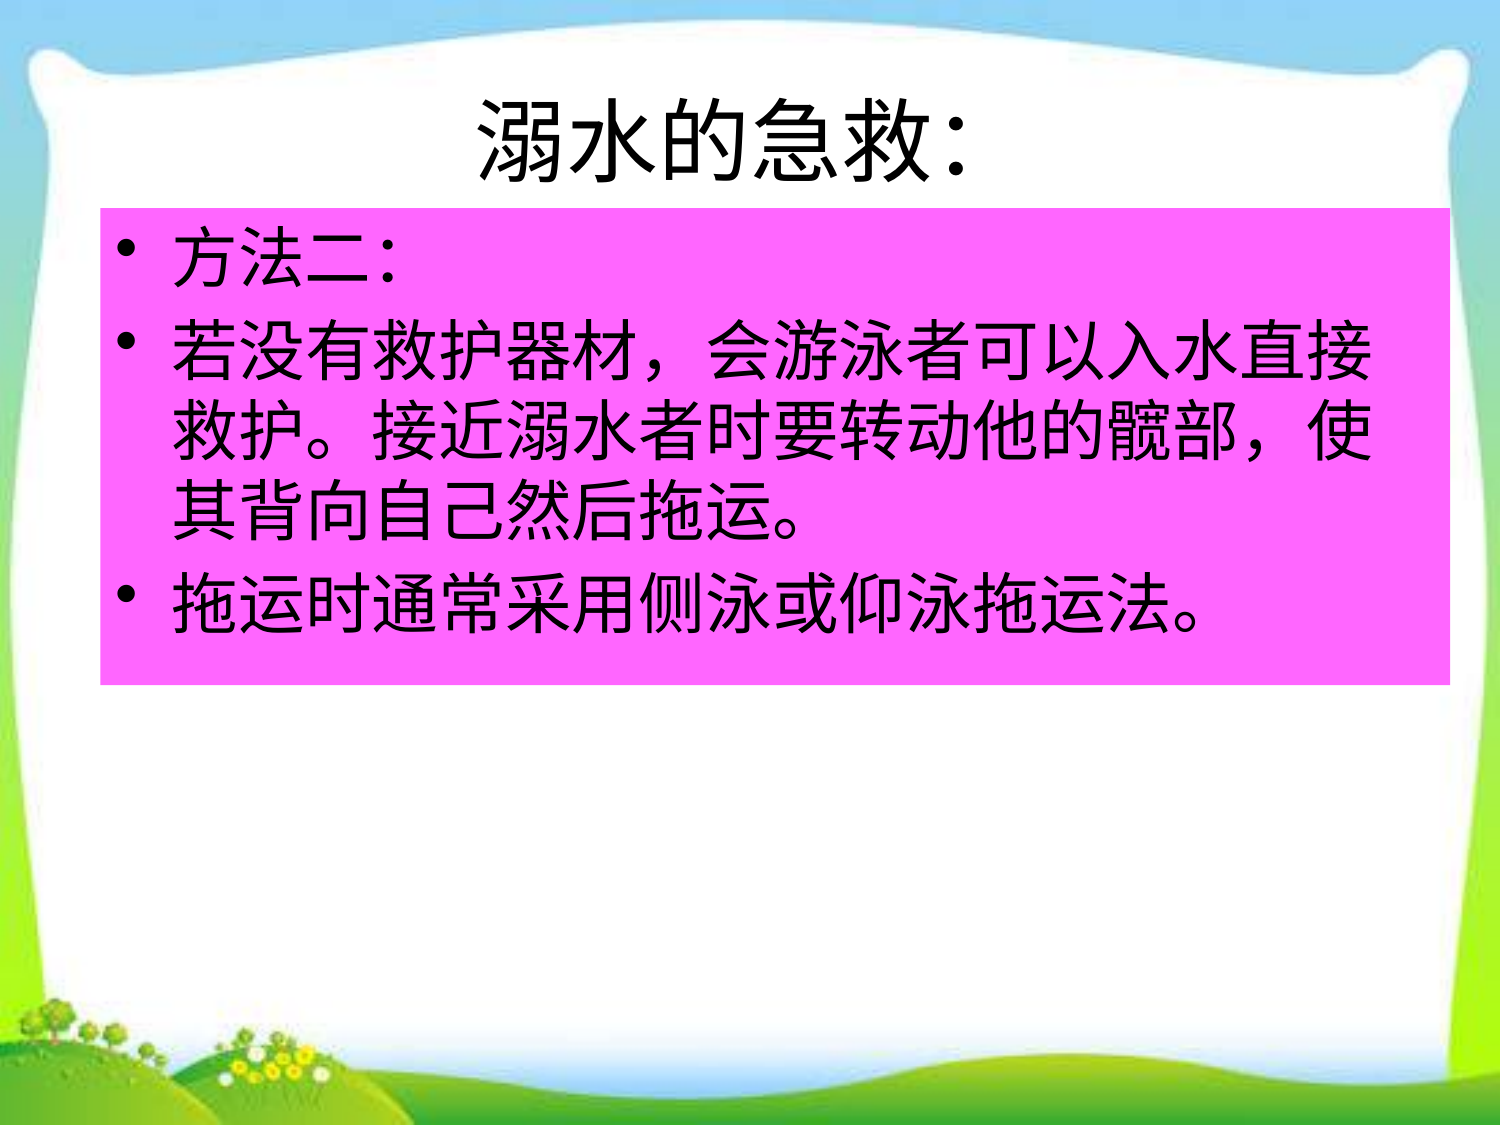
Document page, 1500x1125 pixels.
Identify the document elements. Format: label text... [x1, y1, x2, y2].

title 溺水的急救： [75, 45, 1425, 233]
picture [0, 0, 1500, 1125]
list 方法二： 若没有救护器材，会游泳者可以入水直接救护。接近溺水者时要转动他的髋部，使其背向自己然后拖运。 拖运时通常采用侧泳或仰泳拖运法。 [100, 208, 1451, 686]
